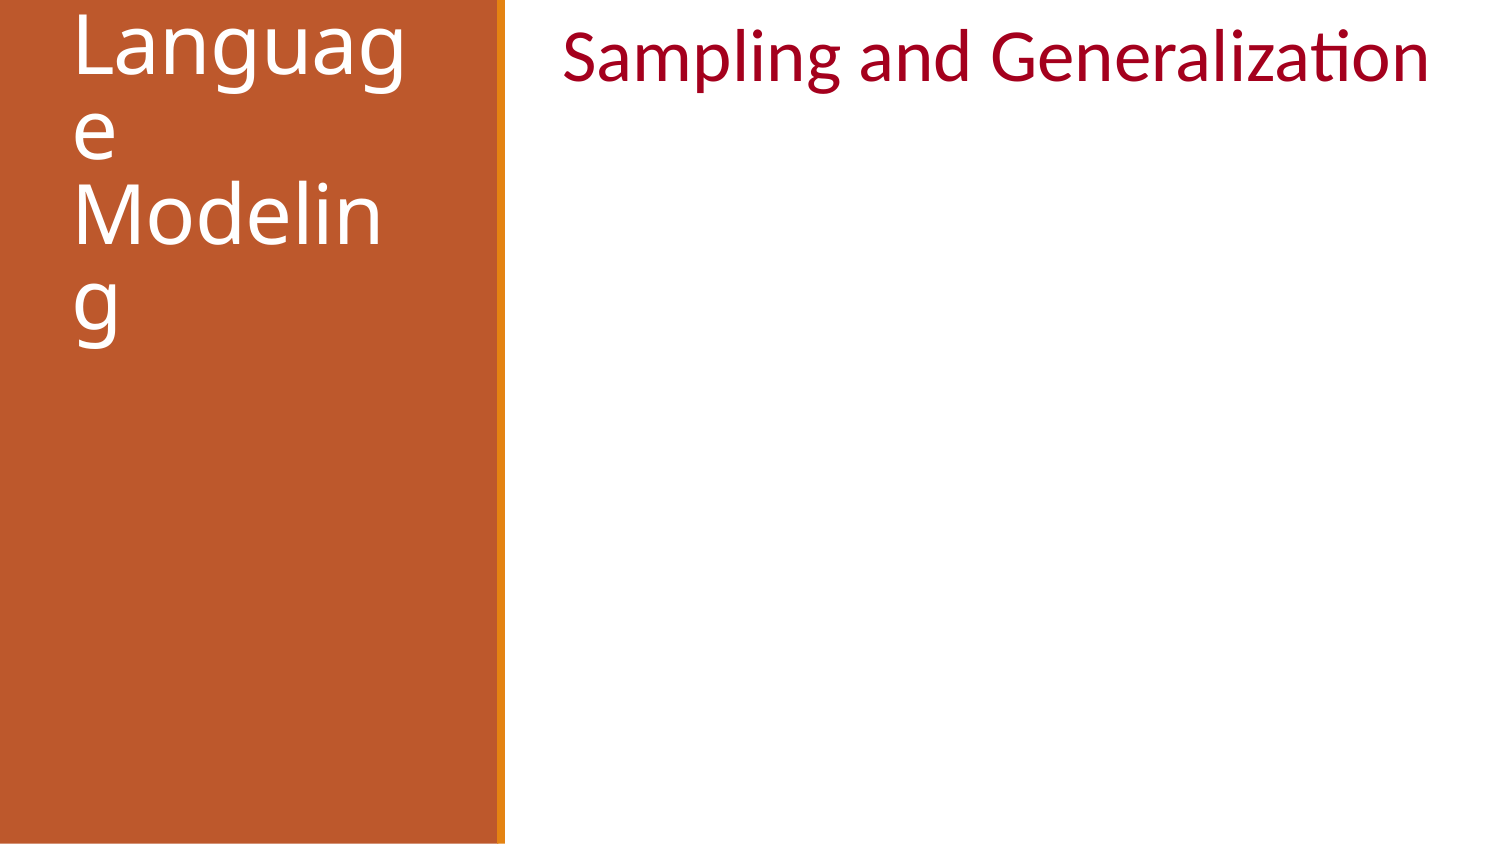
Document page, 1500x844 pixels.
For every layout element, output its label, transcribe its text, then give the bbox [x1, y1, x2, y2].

list Sampling and Generalization [562, 9, 1437, 287]
title Language Modeling [56, 73, 451, 355]
